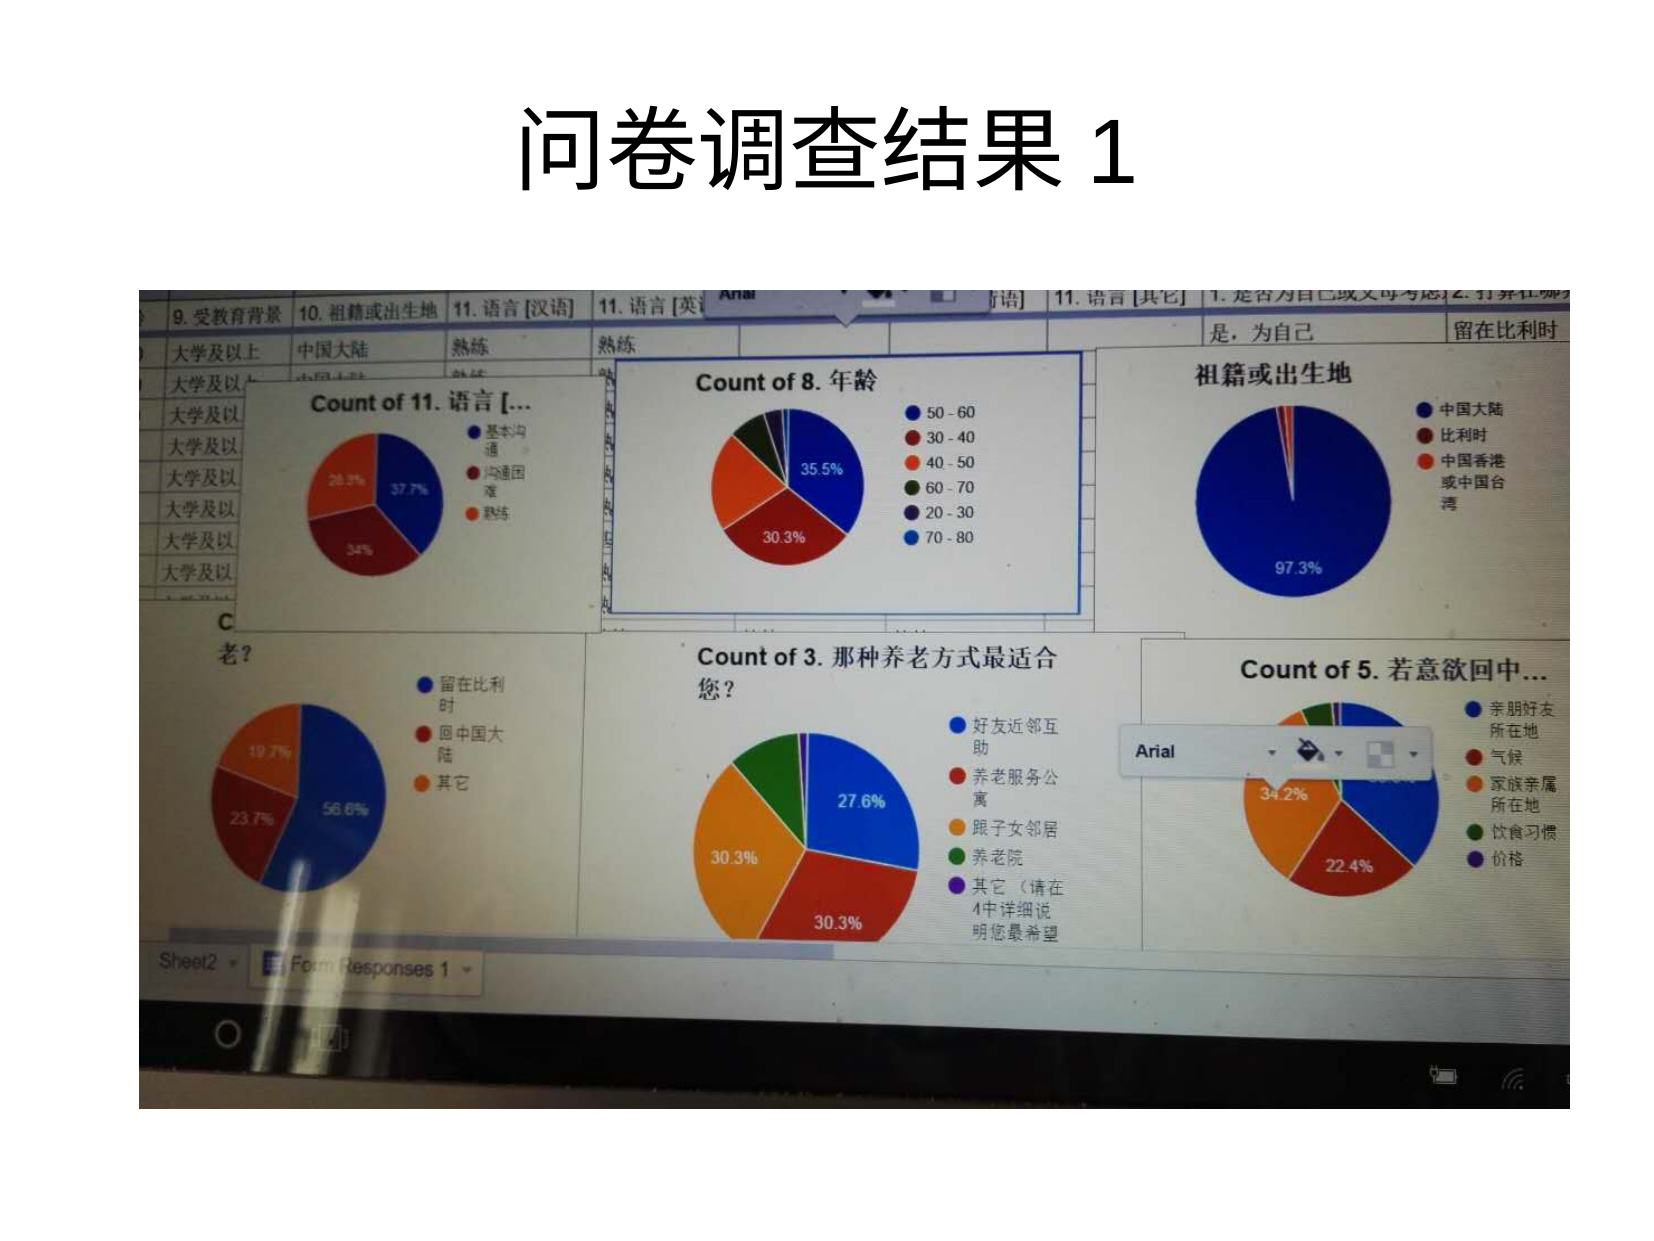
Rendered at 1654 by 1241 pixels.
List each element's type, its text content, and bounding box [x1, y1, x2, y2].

chart [139, 290, 1571, 1109]
title 问卷调查结果1 [82, 49, 1571, 257]
